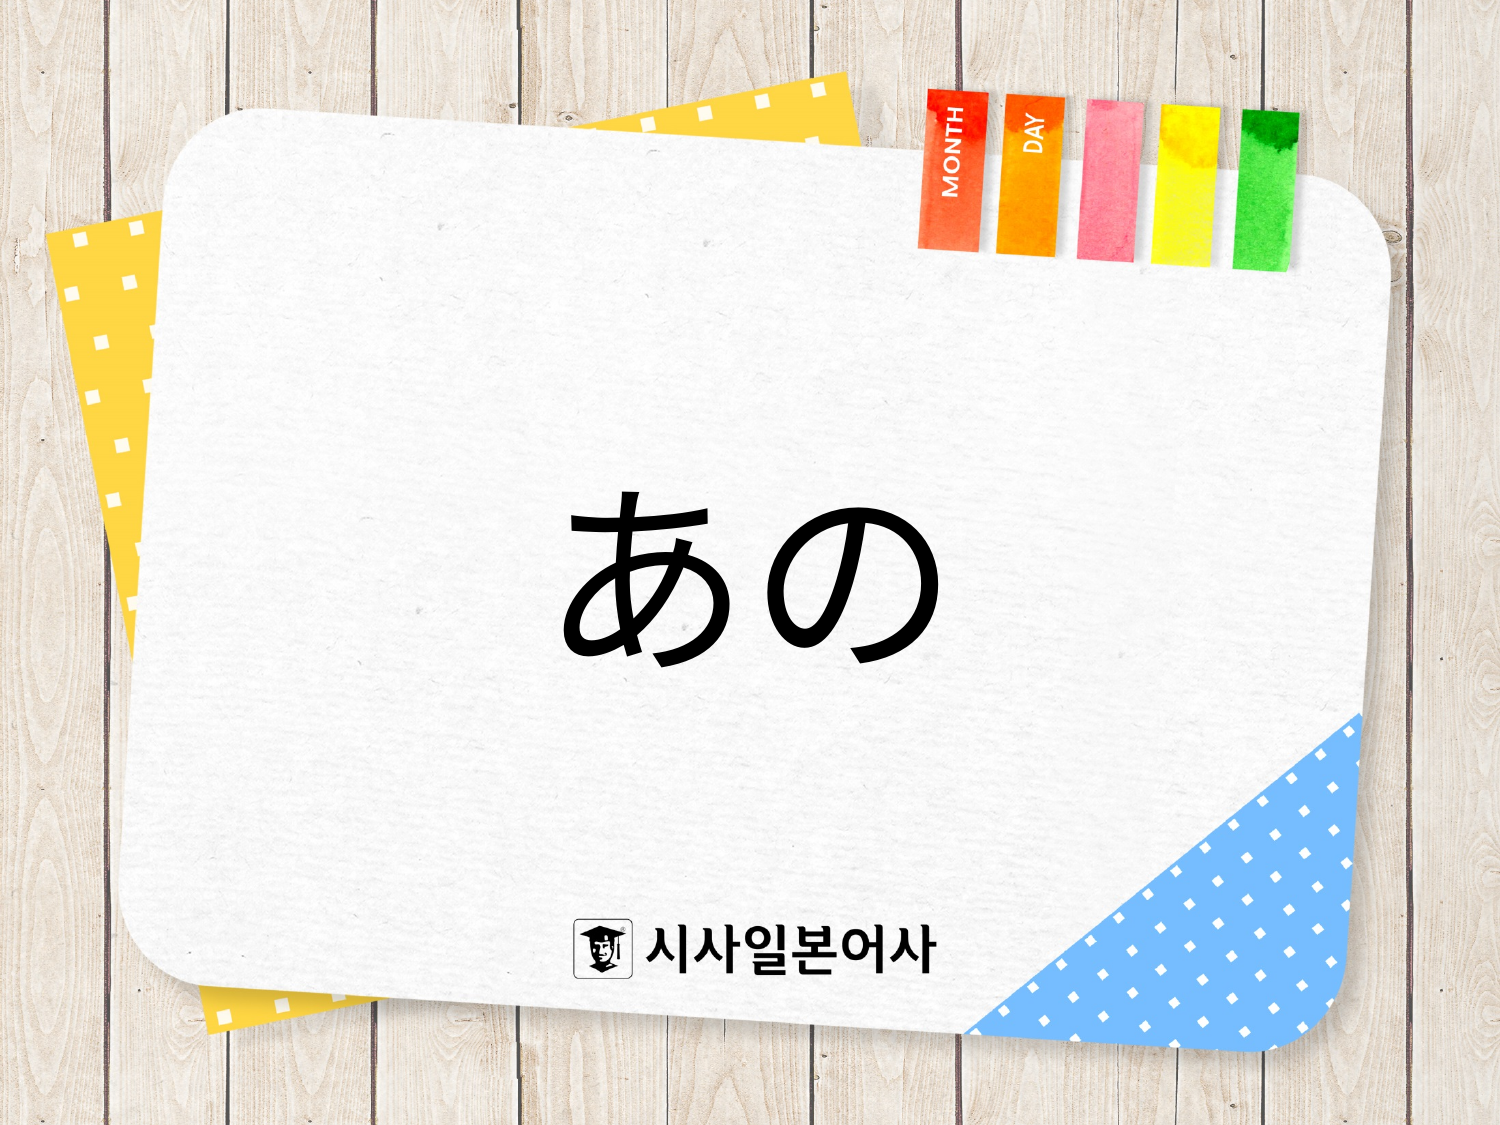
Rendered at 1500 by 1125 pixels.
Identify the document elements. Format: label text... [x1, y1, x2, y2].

picture [0, 0, 1500, 1125]
title あの [75, 338, 1425, 811]
